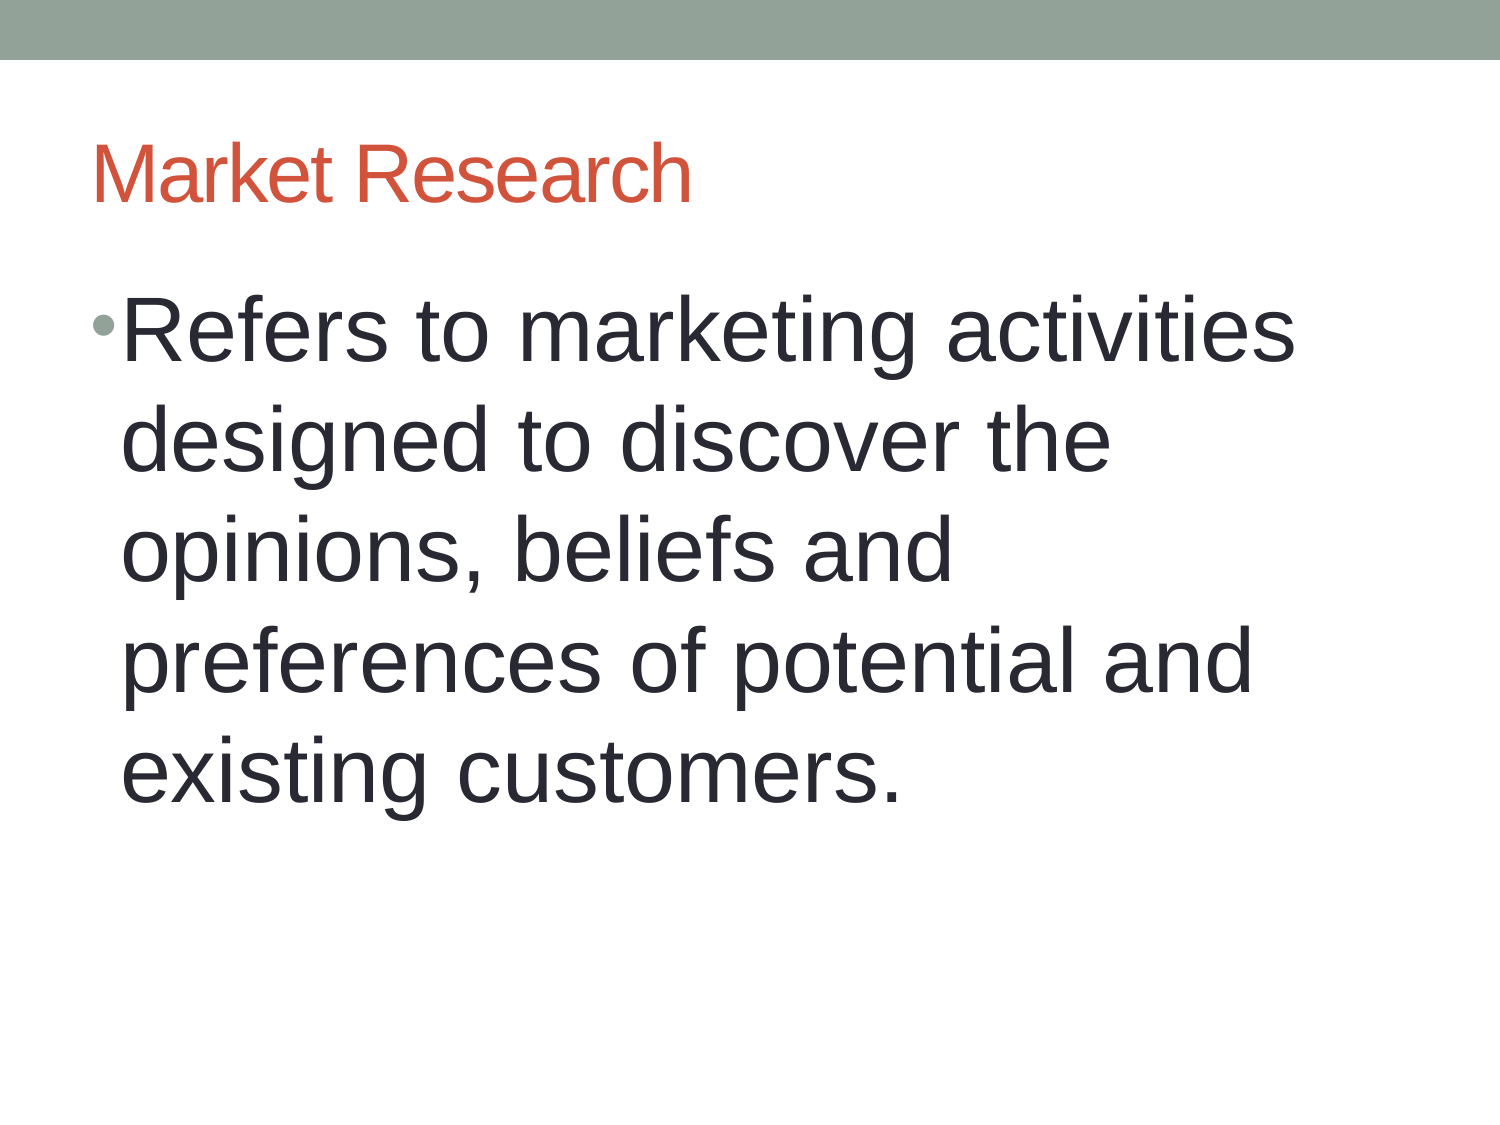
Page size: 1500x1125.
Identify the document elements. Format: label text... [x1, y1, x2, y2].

list Refers to marketing activities designed to discover the opinions, beliefs and preferences of potential and existing customers. [75, 262, 1425, 1063]
title Market Research [75, 87, 1425, 250]
